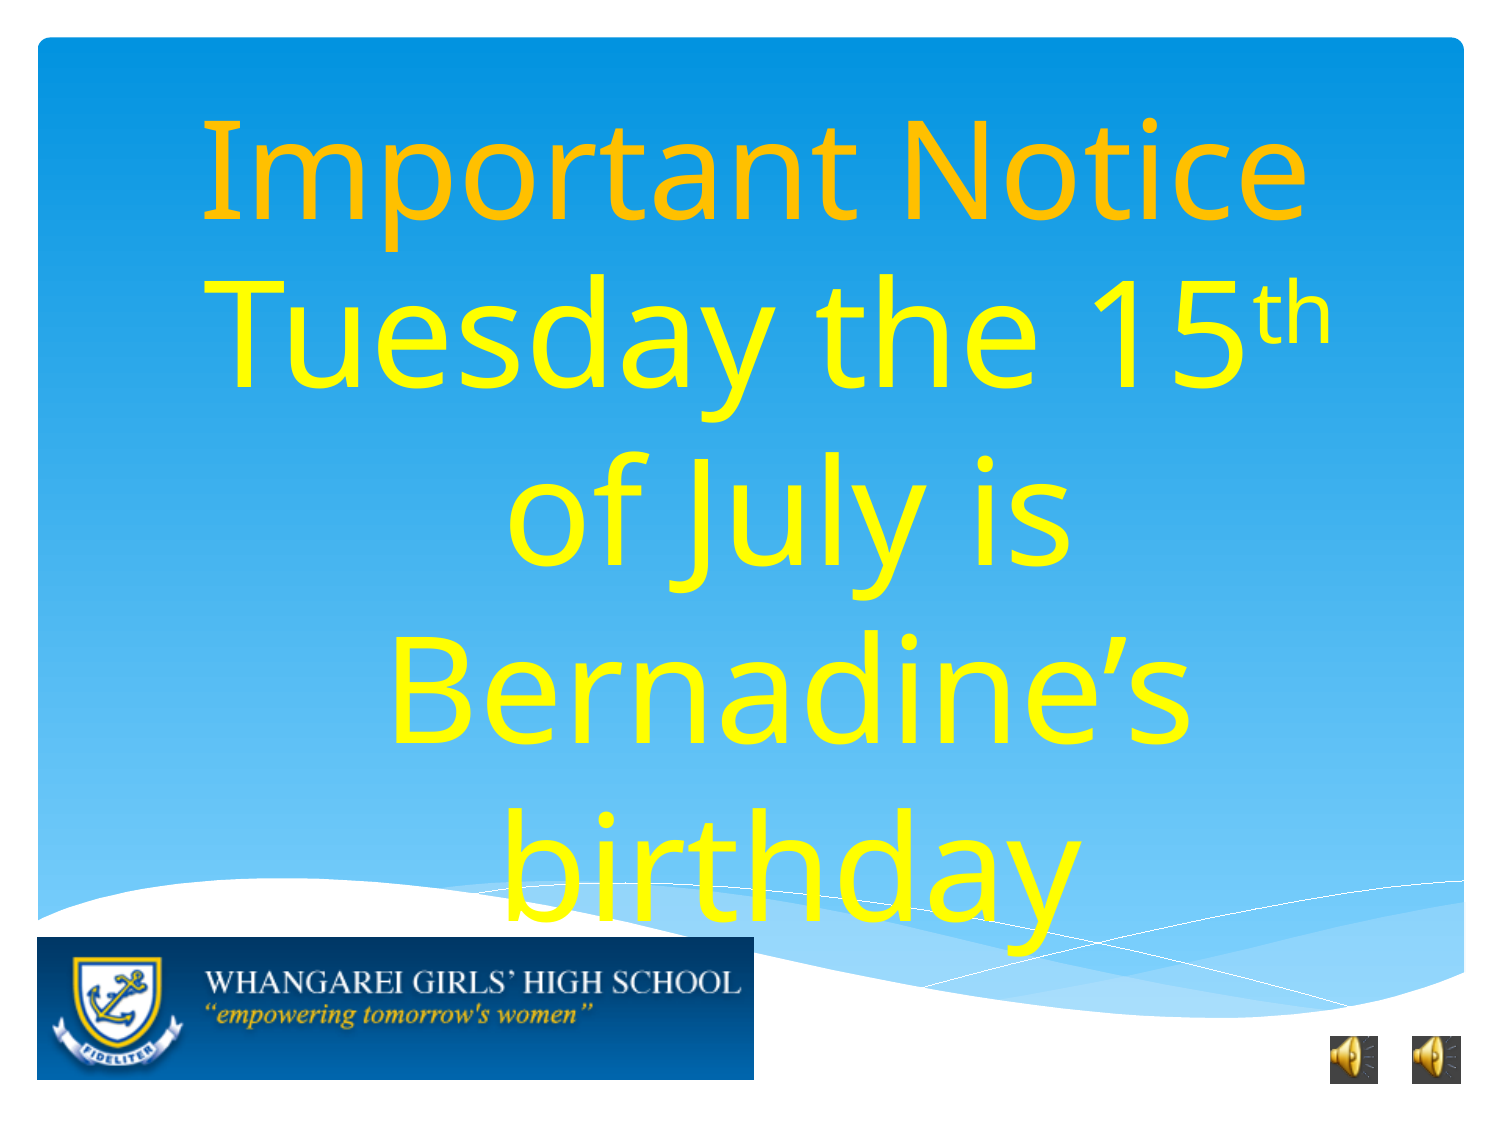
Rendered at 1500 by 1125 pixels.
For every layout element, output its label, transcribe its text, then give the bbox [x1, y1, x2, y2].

text_box Tuesday the 15th of July is Bernadine’s birthday [149, 231, 1391, 963]
picture [1328, 1034, 1380, 1086]
text_box Important Notice [149, 37, 1362, 255]
picture [1411, 1034, 1462, 1086]
picture [37, 937, 754, 1080]
